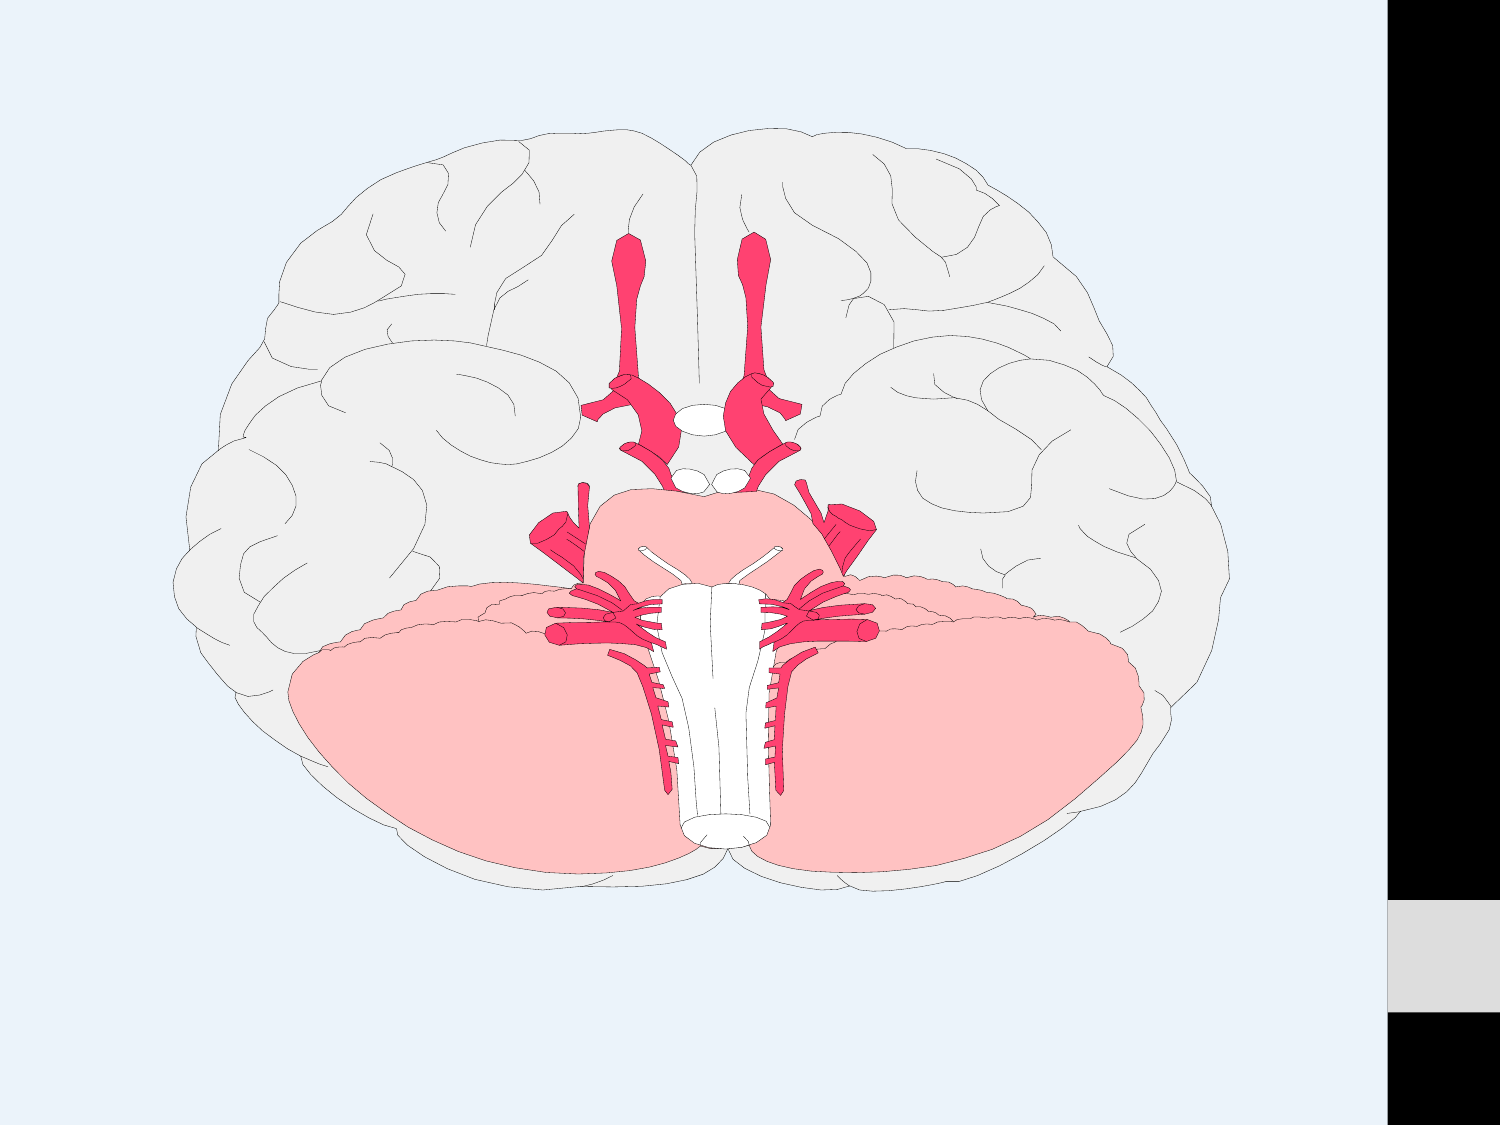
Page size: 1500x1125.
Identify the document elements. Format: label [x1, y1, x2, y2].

text_box [123, 89, 1283, 989]
